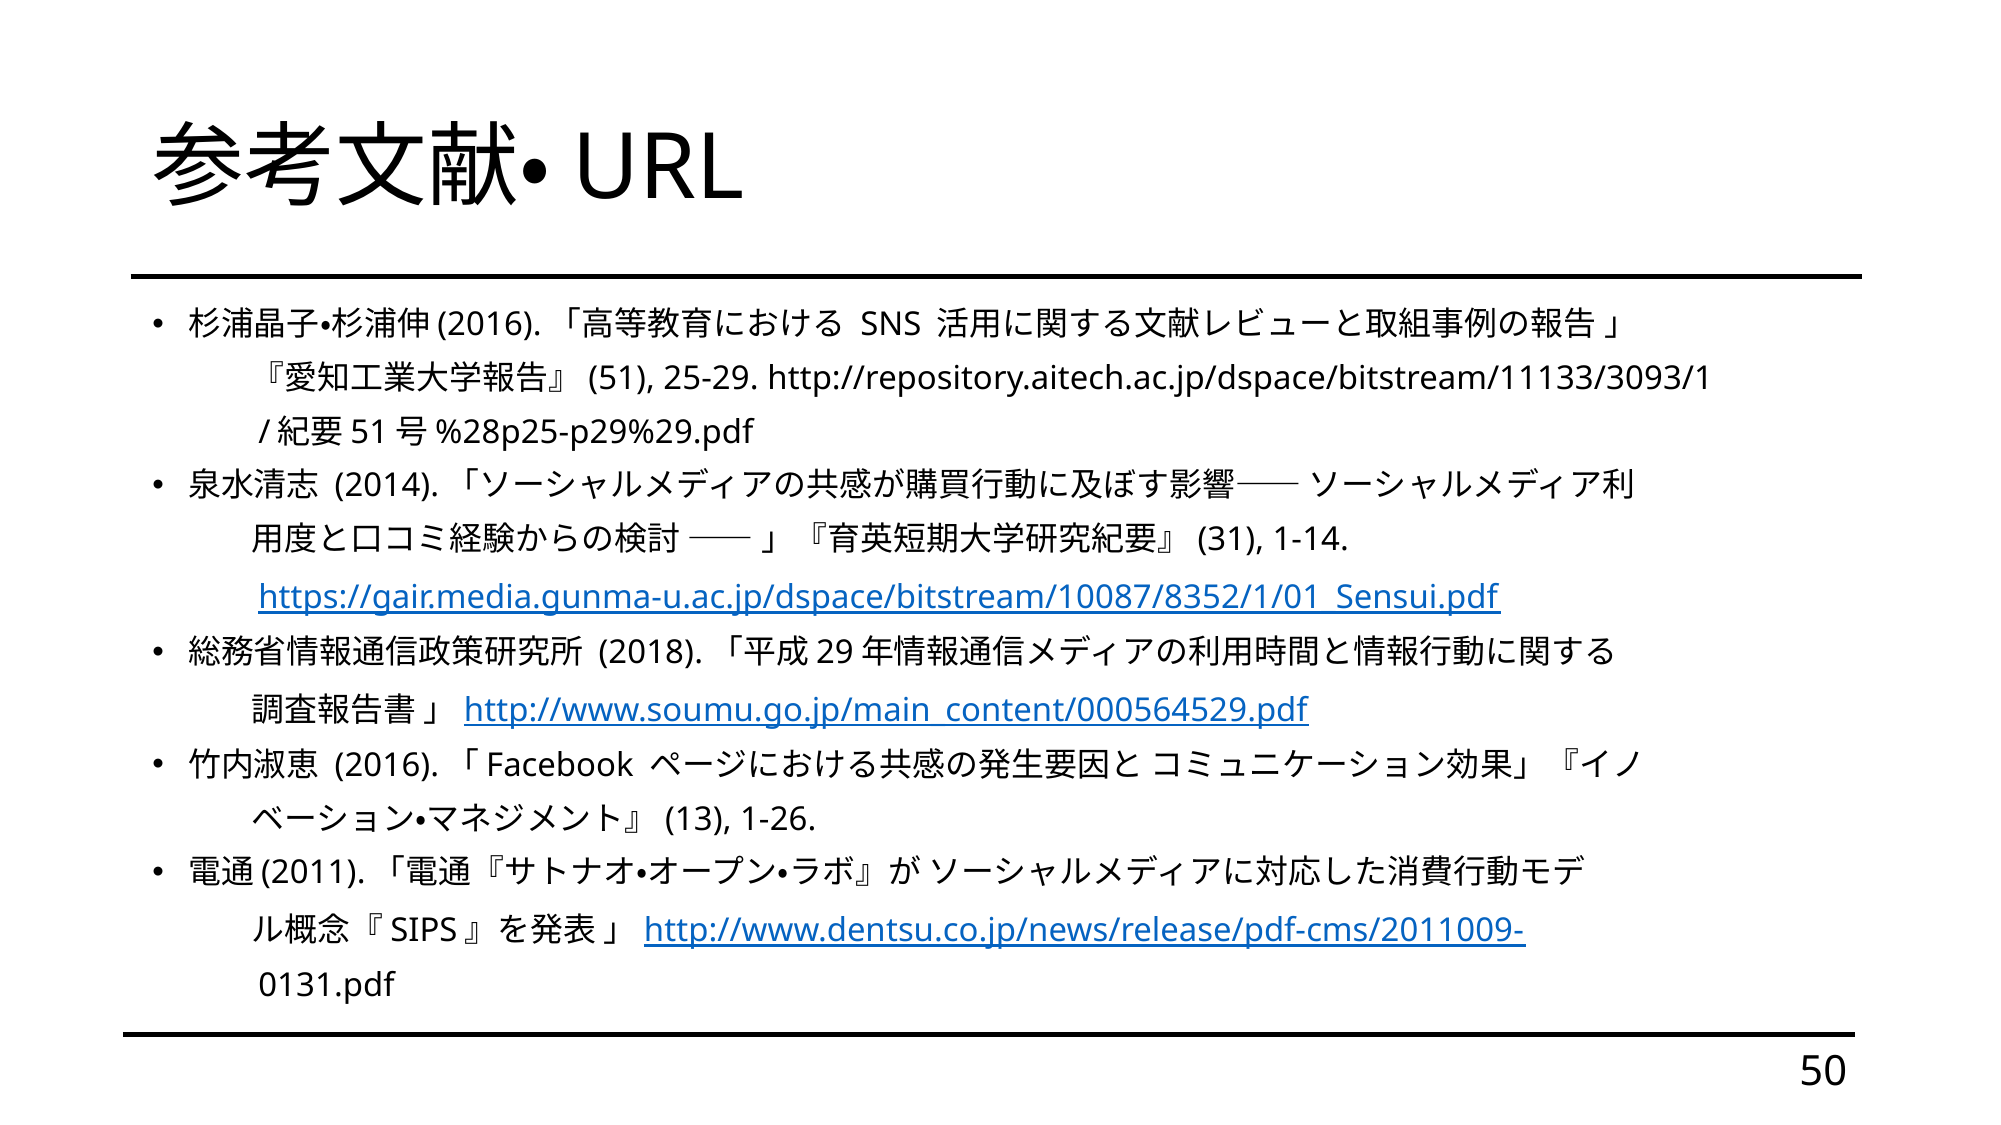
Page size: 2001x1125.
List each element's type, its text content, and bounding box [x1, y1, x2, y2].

list 杉浦晶子・杉浦伸(2016).「高等教育における SNS 活用に関する文献レビューと取組事例の報告 」 『愛知工業大学報告』(51), 25-29. http://repository.aitech.ac.jp/dspace/bitstream/11133/3093/1 /紀要51号%28p25-p29%29.pdf 泉水清志 (2014).「ソーシャルメディアの共感が購買行動に及ぼす影響―― ソーシャルメディア利 用度と口コミ経験からの検討 ―― 」『育英短期大学研究紀要』(31), 1-14. https://gair.media.gunma-u.ac.jp/dspace/bitstream/10087/8352/1/01_Sensui.pdf 総務省情報通信政策研究所 (2018).「平成29年情報通信メディアの利用時間と情報行動に関する 調査報告書 」http://www.soumu.go.jp/main_content/000564529.pdf 竹内淑恵 (2016).「Facebook ページにおける共感の発生要因と コミュニケーション効果」『イノ ベーション・マネジメント』(13), 1-26. 電通(2011).「電通『サトナオ・オープン・ラボ』が ソーシャルメディアに対応した消費行動モデ ル概念『SIPS』を発表 」http://www.dentsu.co.jp/news/release/pdf-cms/2011009- 0131.pdf [137, 299, 1863, 1014]
title 参考文献・URL [137, 59, 1863, 276]
slide_number 50 [1412, 1042, 1863, 1103]
